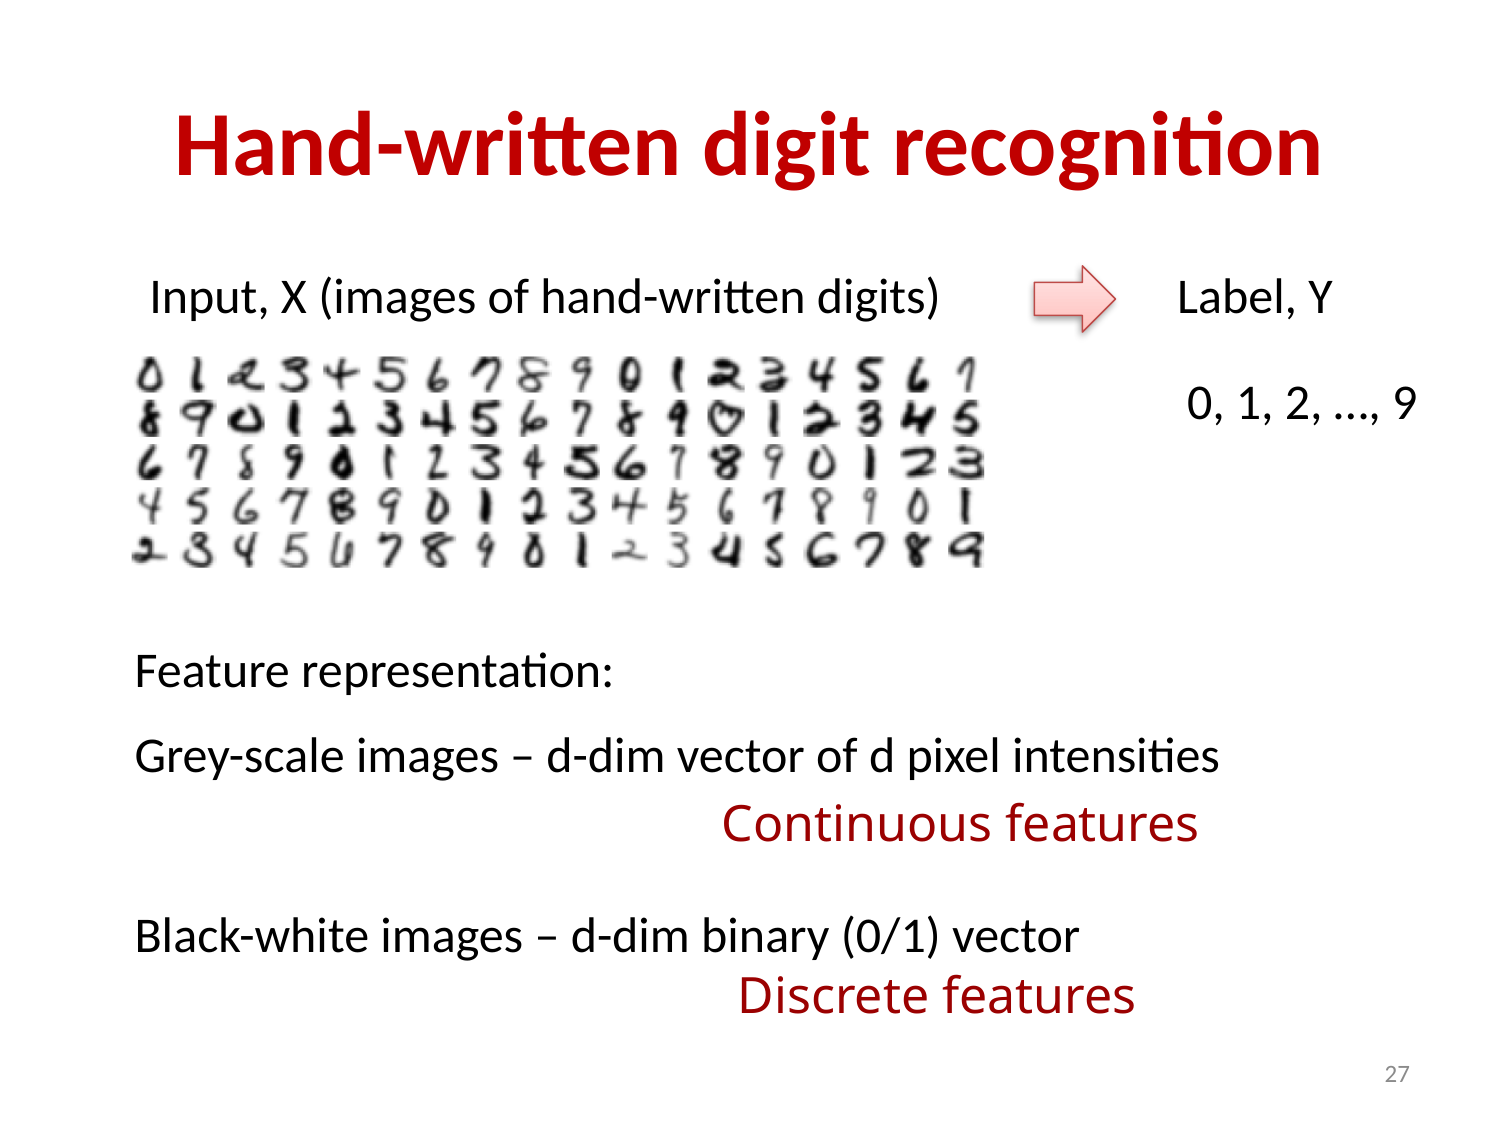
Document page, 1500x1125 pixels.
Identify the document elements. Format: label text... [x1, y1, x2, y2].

title Hand-written digit recognition [75, 45, 1425, 233]
text_box [1033, 265, 1117, 333]
text_box Discrete features [722, 955, 1152, 1031]
text_box Continuous features [706, 784, 1215, 859]
text_box Input, X (images of hand-written digits) [134, 256, 957, 331]
picture [126, 347, 994, 574]
text_box 0, 1, 2, …, 9 [1172, 362, 1433, 438]
slide_number 27 [1074, 1042, 1425, 1103]
text_box Label, Y [1162, 256, 1348, 331]
text_box Feature representation: Grey-scale images – d-dim vector of d pixel intensities Black-white images – d-dim binary (0/1) vector [119, 630, 1236, 1030]
